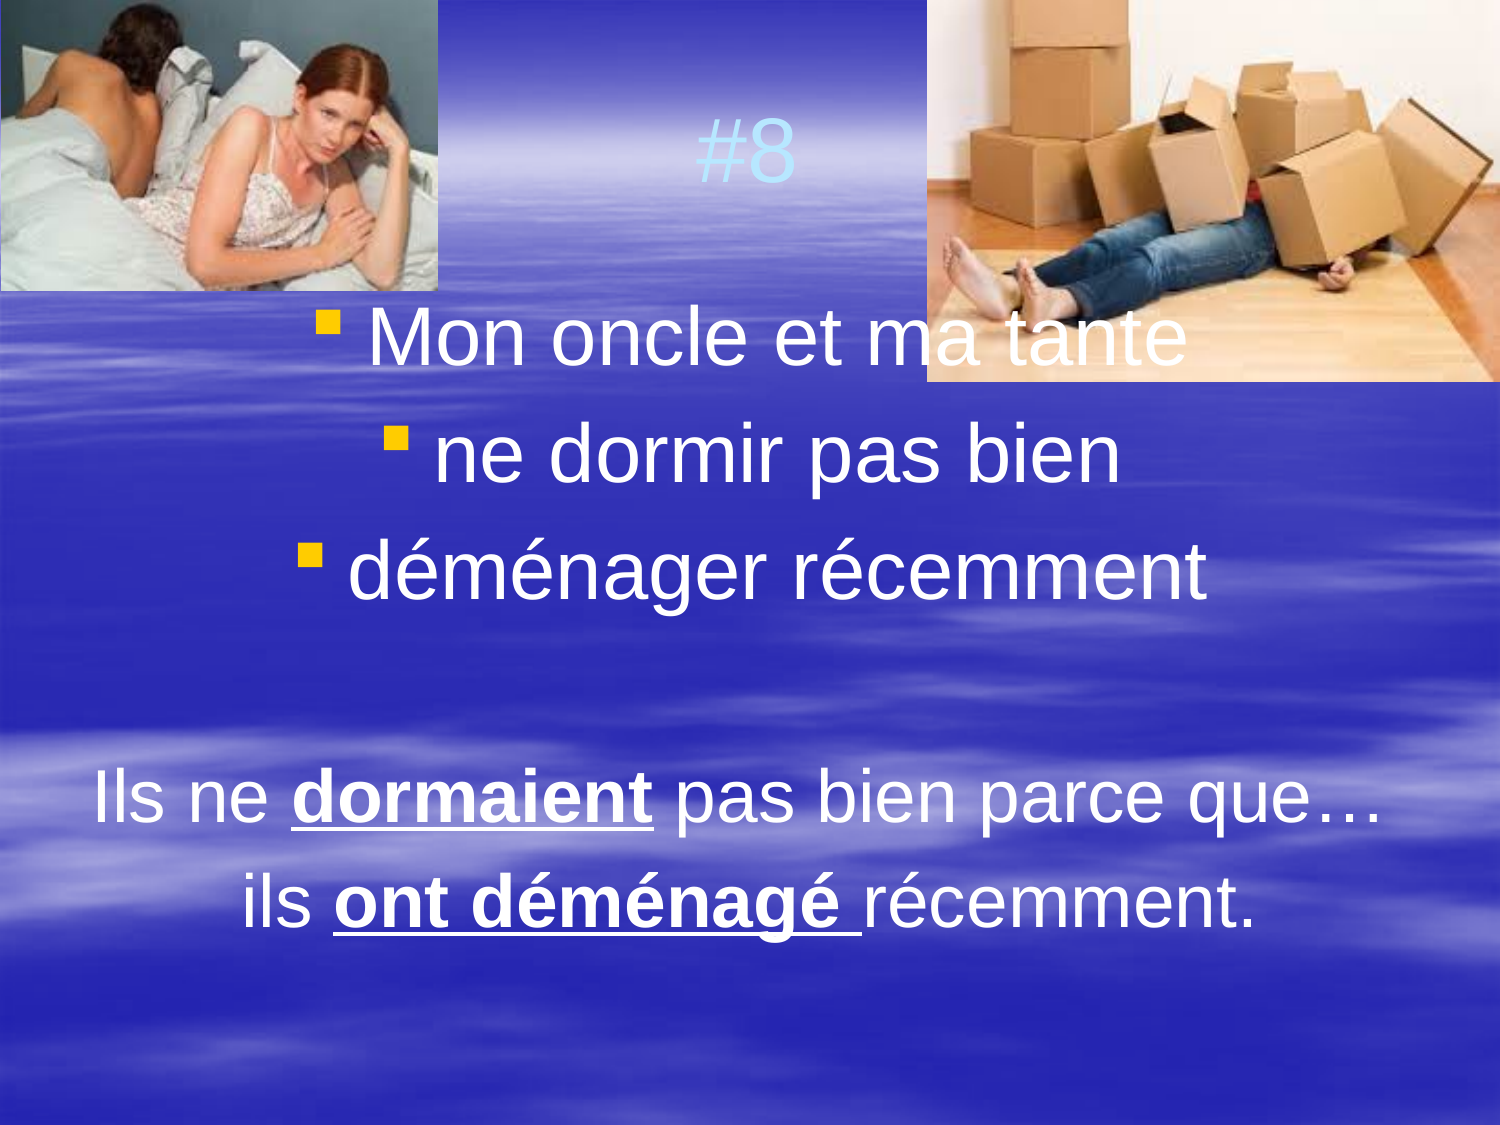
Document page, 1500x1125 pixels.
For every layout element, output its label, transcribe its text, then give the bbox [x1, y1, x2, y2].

picture [926, 0, 1500, 382]
picture [1, 0, 438, 291]
list Mon oncle et ma tante ne dormir pas bien déménager récemment Ils ne dormaient pas bien parce que… ils ont déménagé récemment. [0, 275, 1500, 1001]
title #8 [441, 37, 921, 255]
